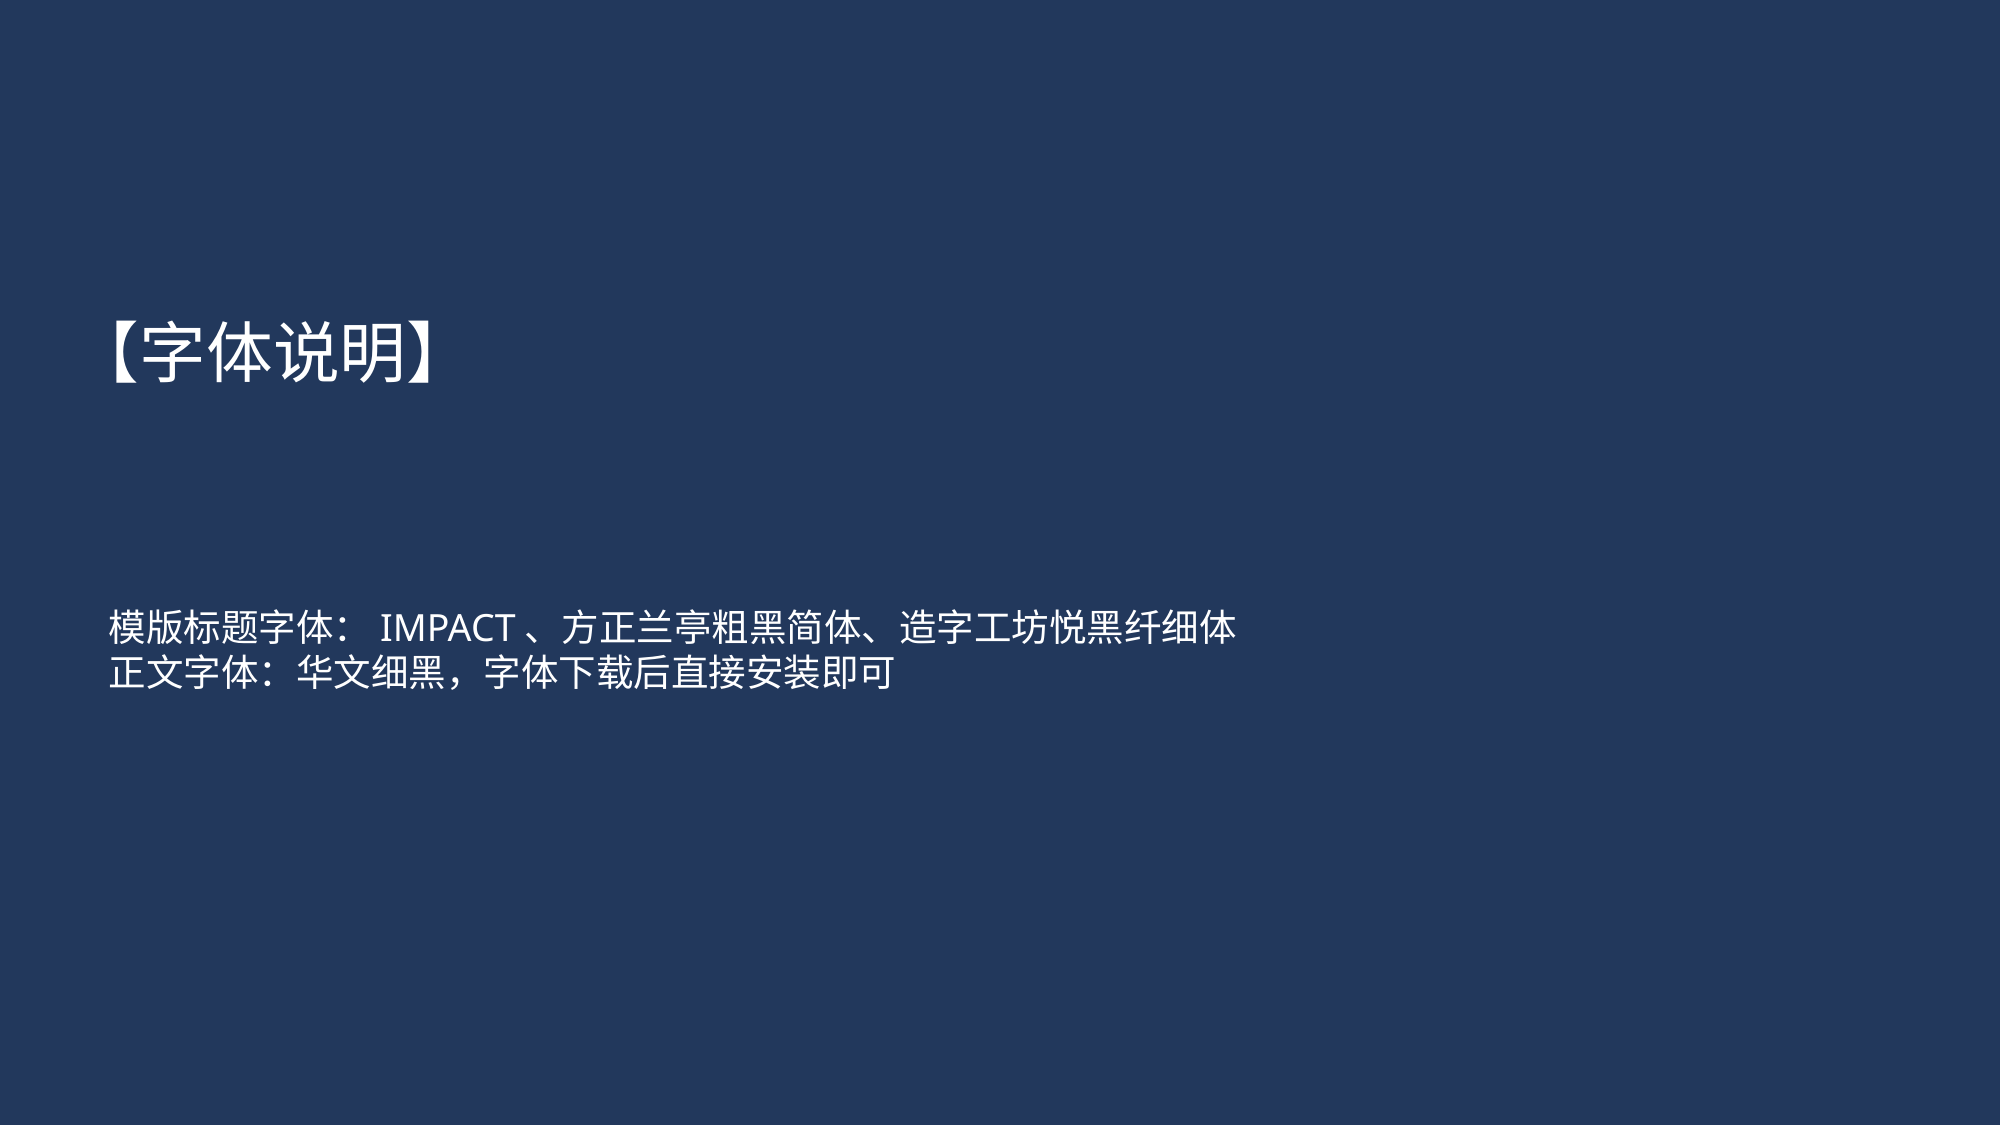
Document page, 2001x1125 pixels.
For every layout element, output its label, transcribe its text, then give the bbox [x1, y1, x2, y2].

text_box 【字体说明】 [58, 303, 489, 399]
text_box 模版标题字体：IMPACT、方正兰亭粗黑简体、造字工坊悦黑纤细体 正文字体：华文细黑，字体下载后直接安装即可 [94, 596, 1821, 702]
